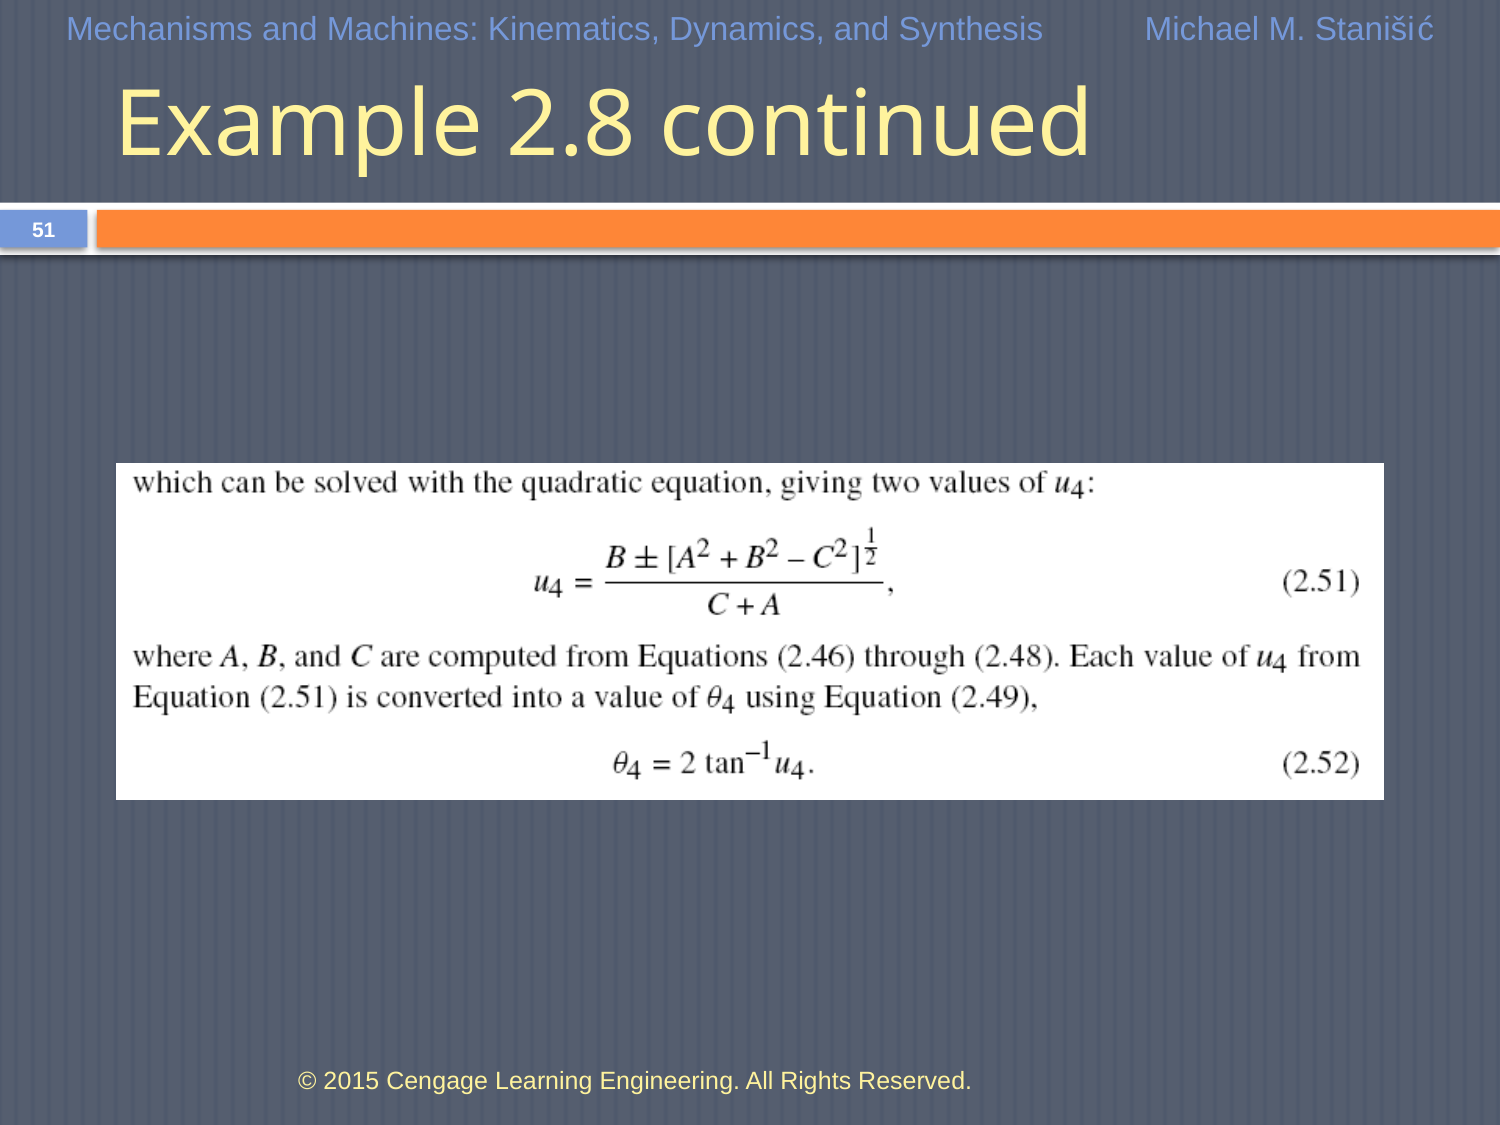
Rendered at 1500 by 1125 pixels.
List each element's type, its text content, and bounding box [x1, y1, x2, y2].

picture [116, 463, 1384, 801]
title Example 2.8 continued [99, 55, 1438, 201]
text_box Mechanisms and Machines: Kinematics, Dynamics, and Synthesis Michael M. Stanišić [0, 0, 1500, 55]
slide_number 51 [0, 208, 88, 249]
footer © 2015 Cengage Learning Engineering. All Rights Reserved. [106, 1050, 996, 1110]
